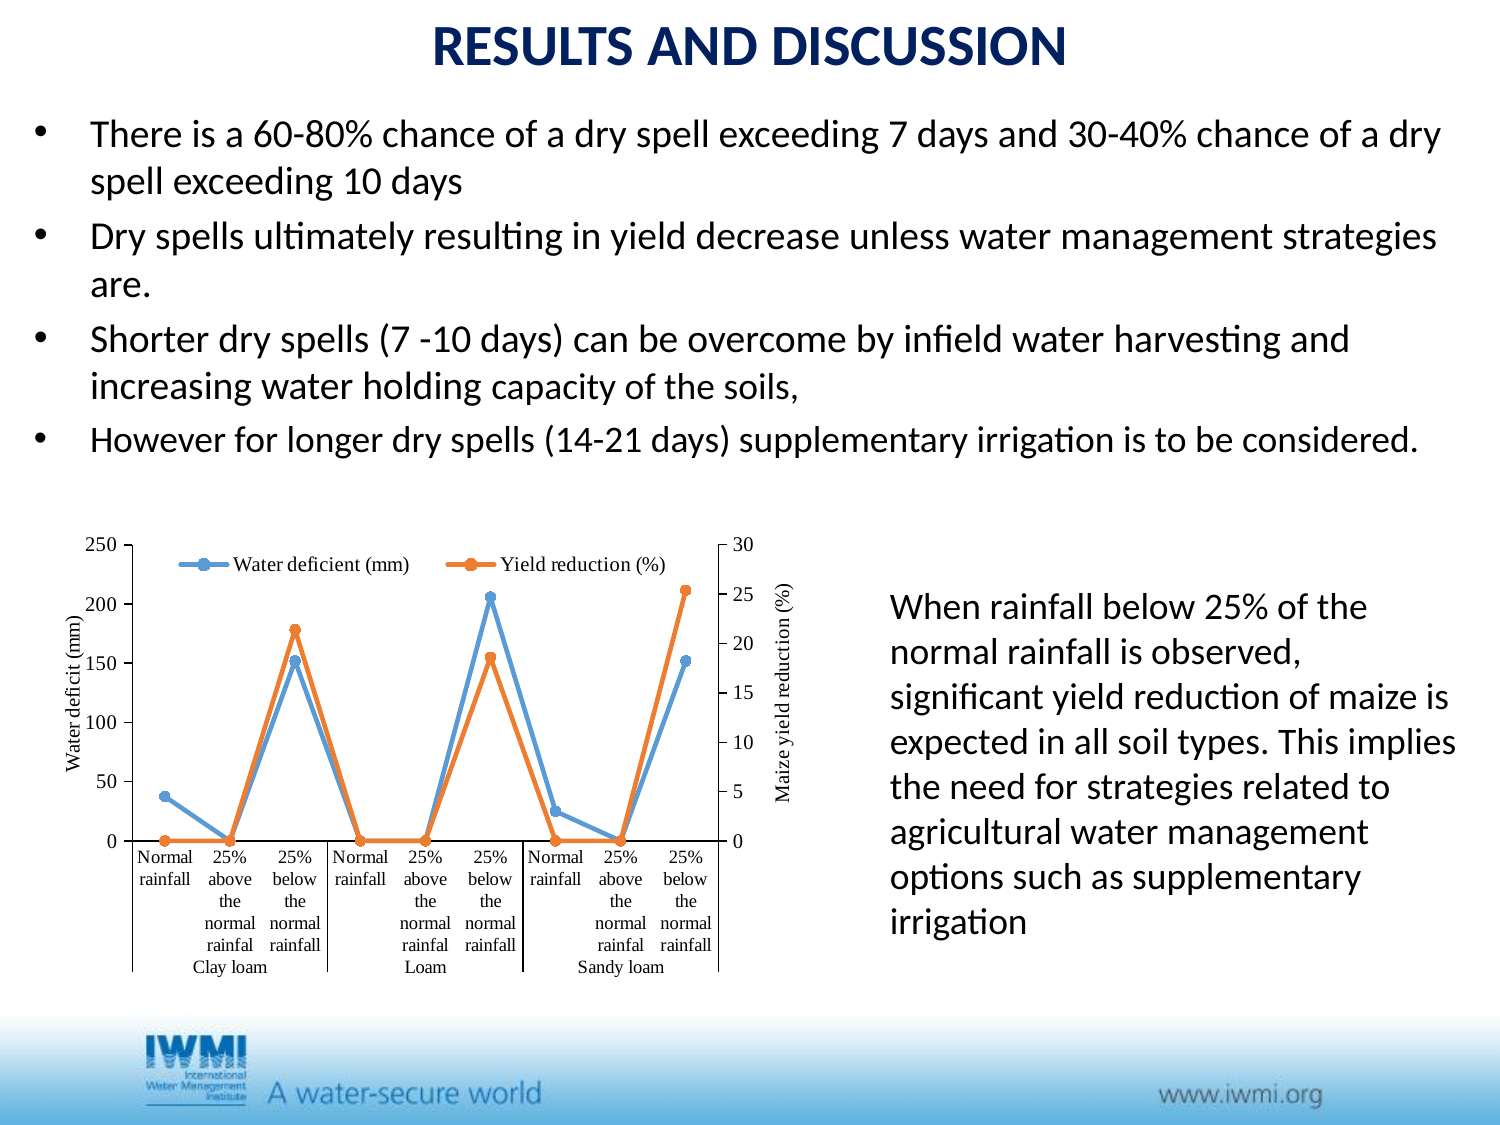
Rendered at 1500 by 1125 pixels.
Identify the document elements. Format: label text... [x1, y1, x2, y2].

title Results and discussion [24, 0, 1475, 99]
text_box When rainfall below 25% of the normal rainfall is observed, significant yield reduction of maize is expected in all soil types. This implies the need for strategies related to agricultural water management options such as supplementary irrigation [874, 574, 1475, 950]
list There is a 60-80% chance of a dry spell exceeding 7 days and 30-40% chance of a dry spell exceeding 10 days Dry spells ultimately resulting in yield decrease unless water management strategies are. Shorter dry spells (7 -10 days) can be overcome by infield water harvesting and increasing water holding capacity of the soils, However for longer dry spells (14-21 days) supplementary irrigation is to be considered. [18, 99, 1482, 488]
picture [0, 1012, 1500, 1125]
chart [49, 524, 801, 1001]
